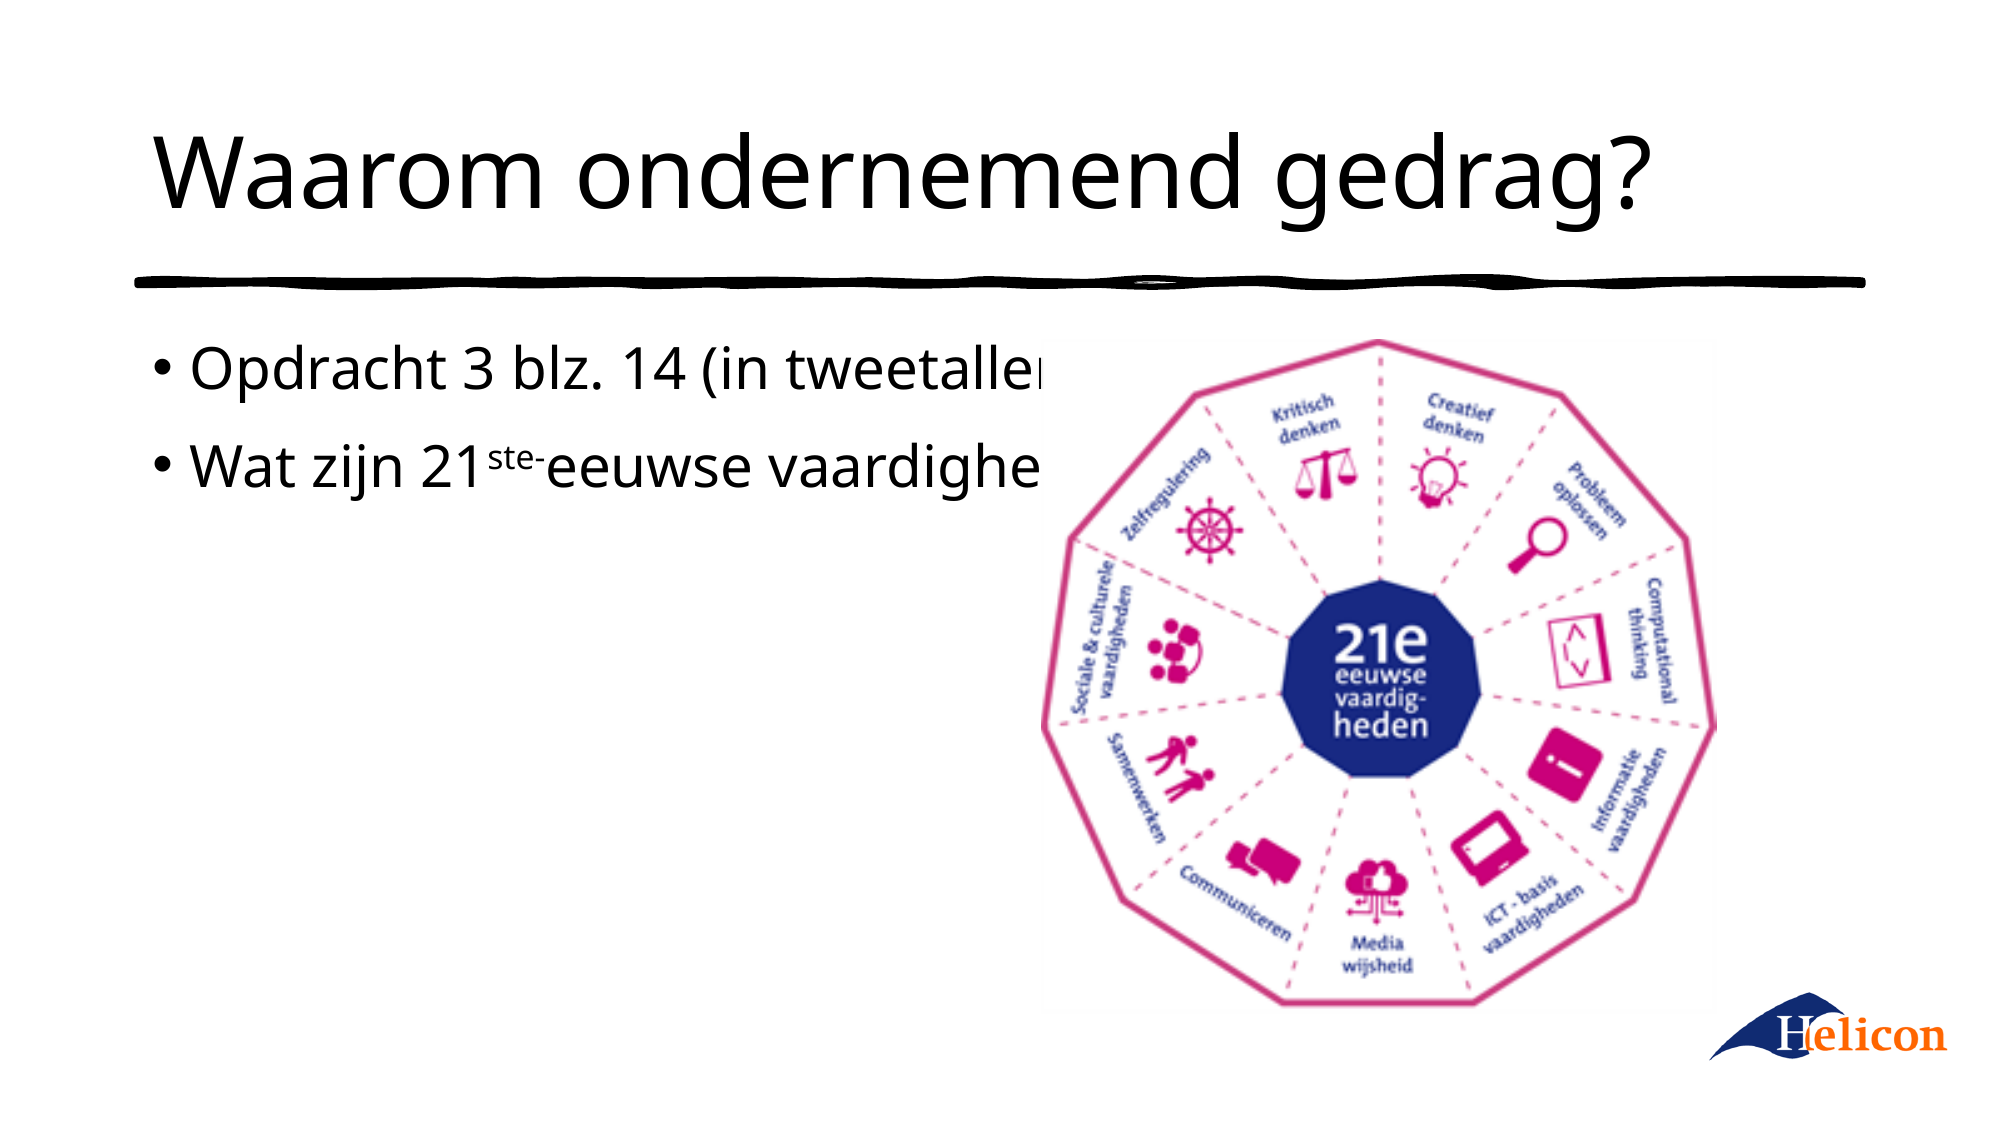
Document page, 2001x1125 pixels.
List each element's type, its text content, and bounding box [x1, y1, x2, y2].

title Waarom ondernemend gedrag? [137, 59, 1863, 278]
picture [1041, 339, 2000, 1125]
list Opdracht 3 blz. 14 (in tweetallen + nabespreken) Wat zijn 21ste-eeuwse vaardigheden? [137, 316, 1863, 1014]
